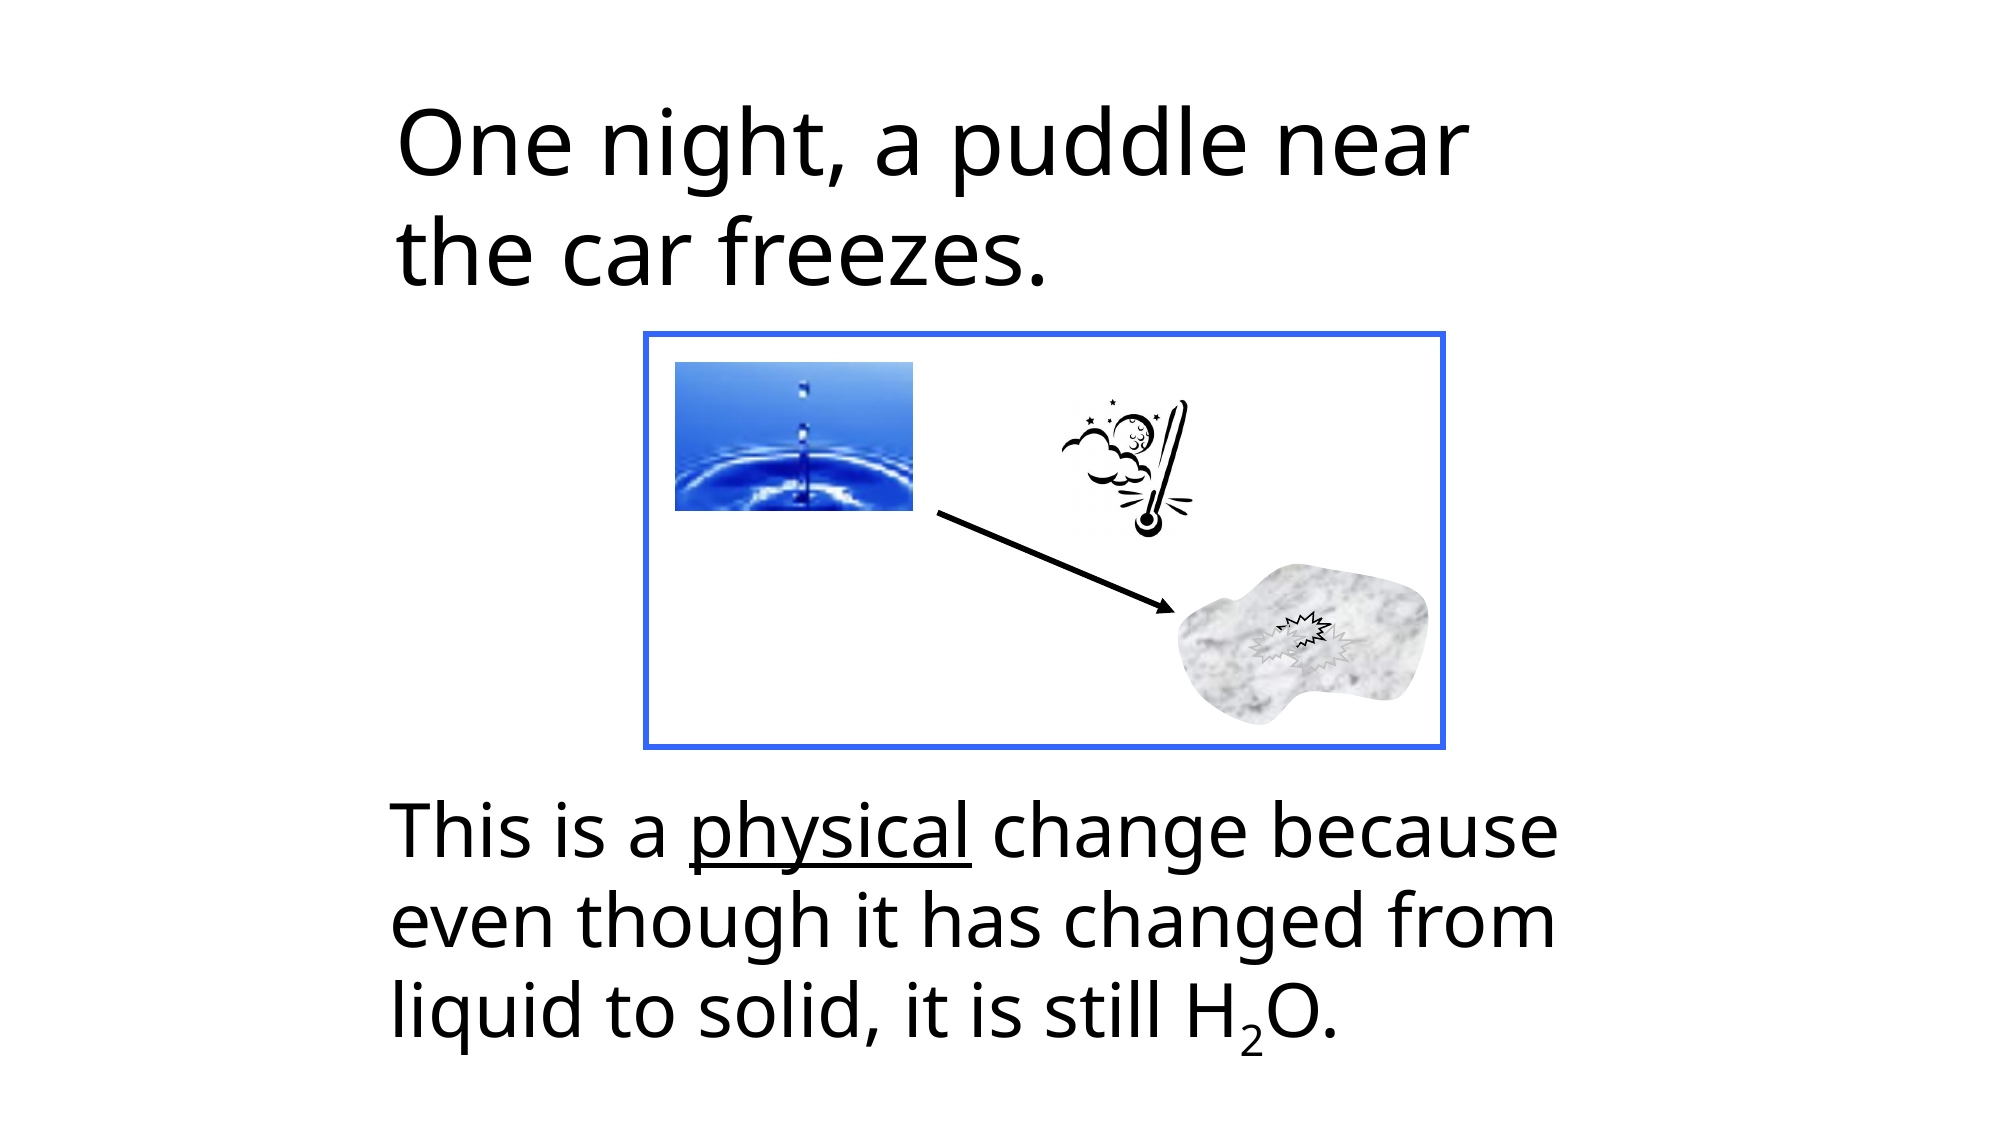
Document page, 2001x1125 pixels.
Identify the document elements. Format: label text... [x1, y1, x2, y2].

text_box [1062, 399, 1194, 538]
text_box This is a physical change because even though it has changed from liquid to solid, it is still H2O. [374, 774, 1650, 1073]
text_box [645, 333, 1444, 748]
title One night, a puddle near the car freezes. [379, 99, 1638, 288]
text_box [674, 362, 913, 511]
